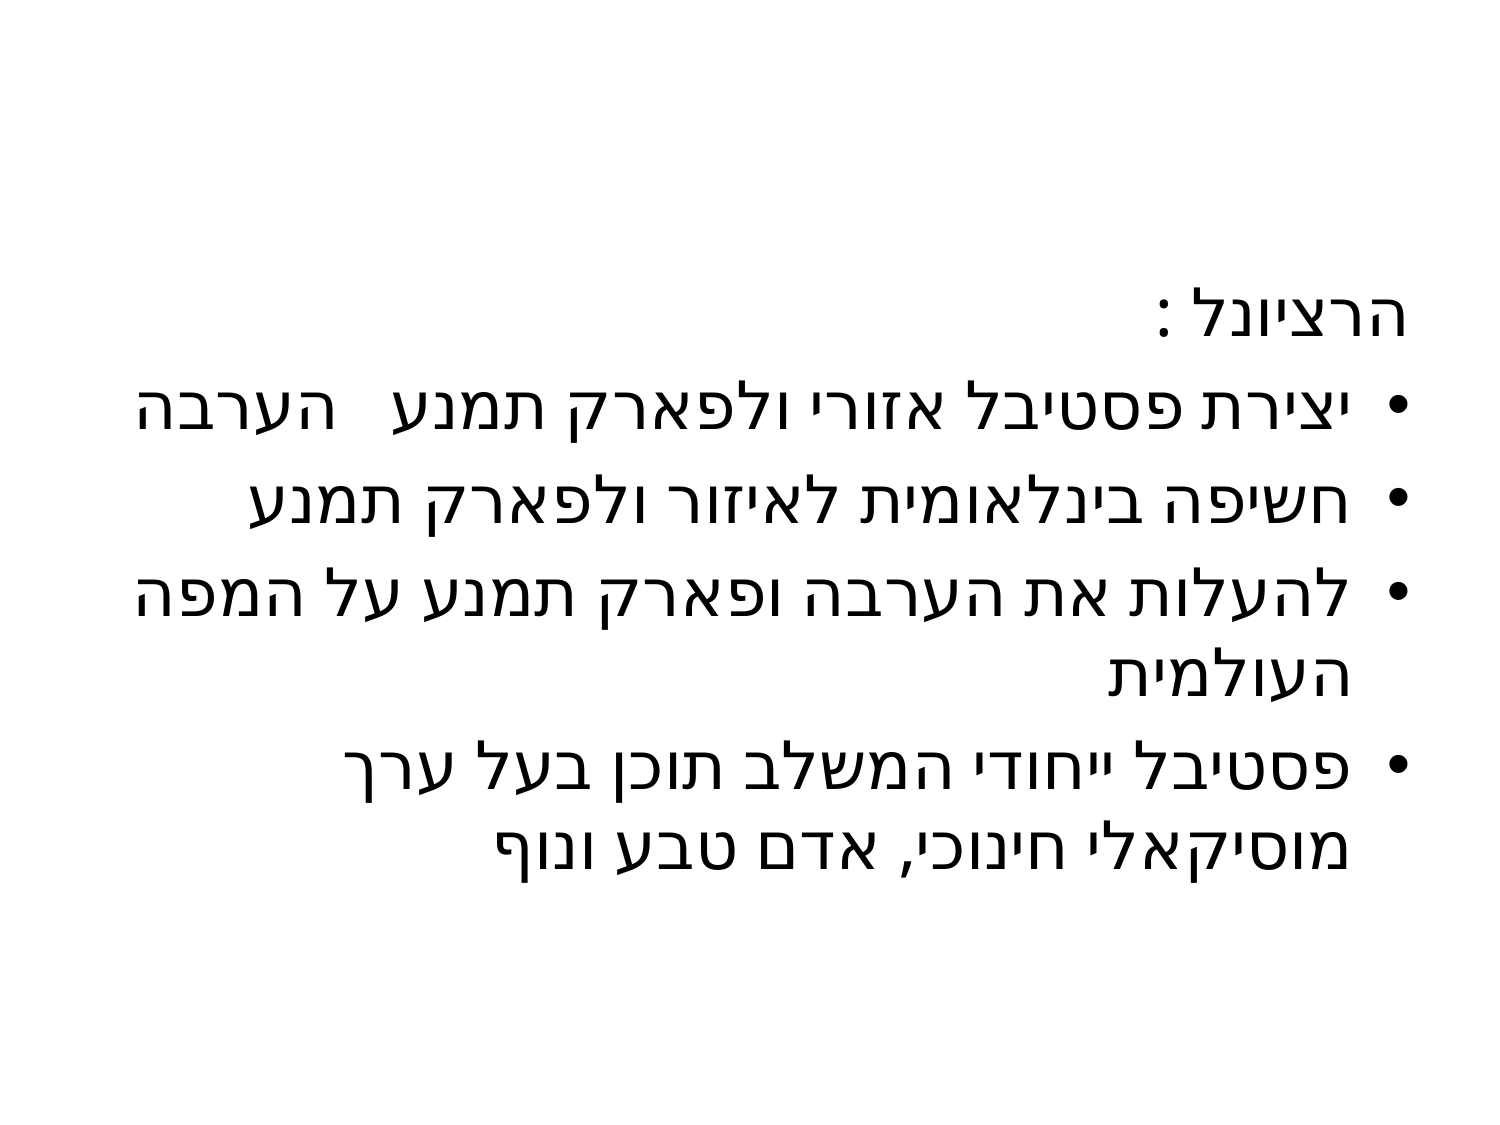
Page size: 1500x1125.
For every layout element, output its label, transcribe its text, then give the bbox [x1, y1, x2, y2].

list הרציונל : יצירת פסטיבל אזורי ולפארק תמנע הערבה חשיפה בינלאומית לאיזור ולפארק תמנע להעלות את הערבה ופארק תמנע על המפה העולמית פסטיבל ייחודי המשלב תוכן בעל ערך מוסיקאלי חינוכי, אדם טבע ונוף [75, 262, 1425, 1005]
